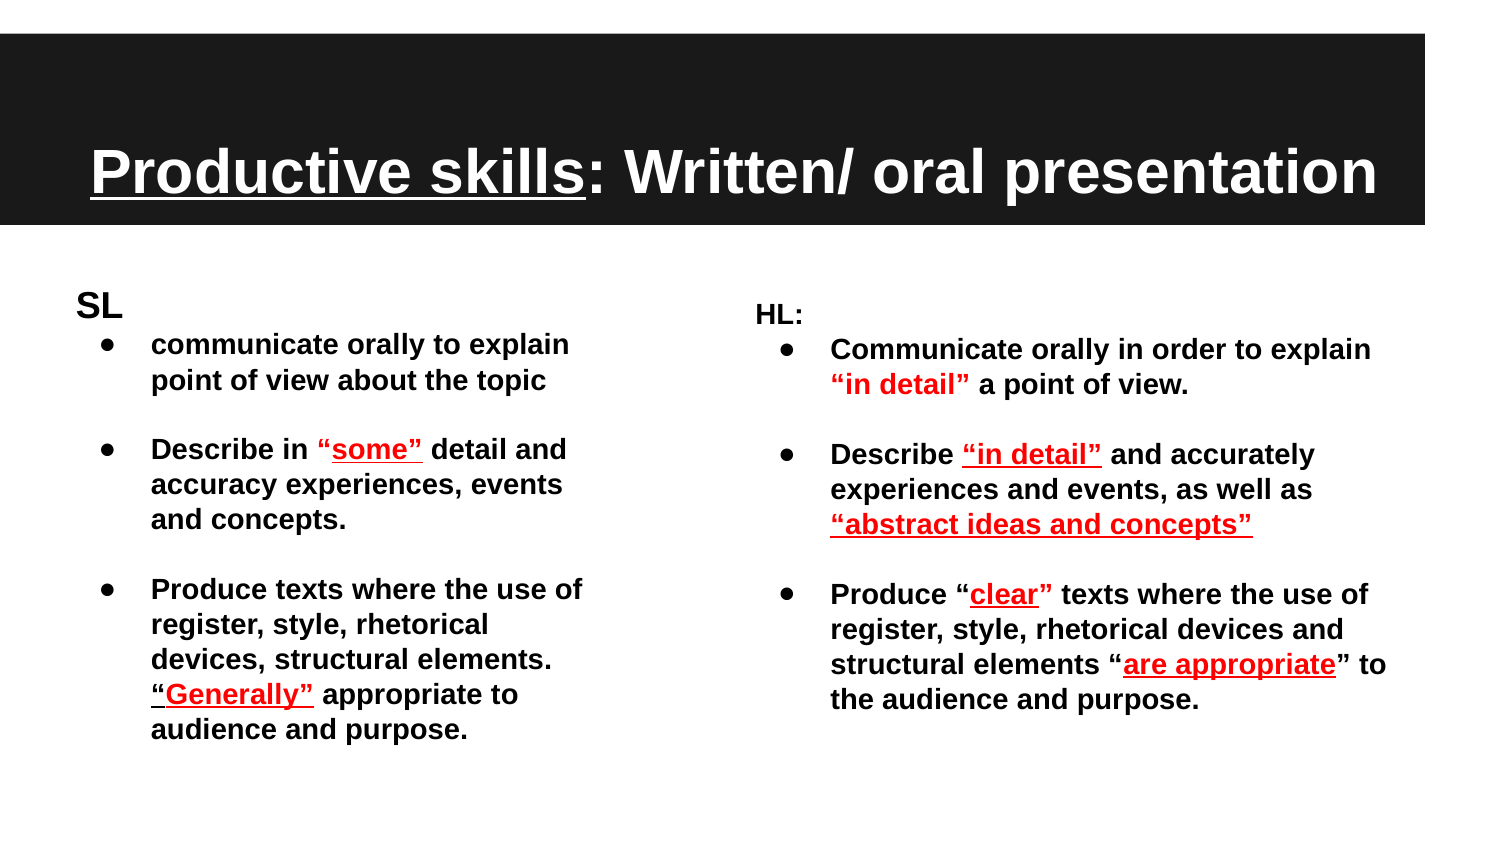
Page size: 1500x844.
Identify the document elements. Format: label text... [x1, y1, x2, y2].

text_box HL: Communicate orally in order to explain “in detail” a point of view. Describe “in detail” and accurately experiences and events, as well as “abstract ideas and concepts” Produce “clear” texts where the use of register, style, rhetorical devices and structural elements “are appropriate” to the audience and purpose. [740, 280, 1407, 759]
title Productive skills: Written/ oral presentation [75, 33, 1425, 221]
text_box SL communicate orally to explain point of view about the topic Describe in “some” detail and accuracy experiences, events and concepts. Produce texts where the use of register, style, rhetorical devices, structural elements. “Generally” appropriate to audience and purpose. [60, 265, 602, 808]
